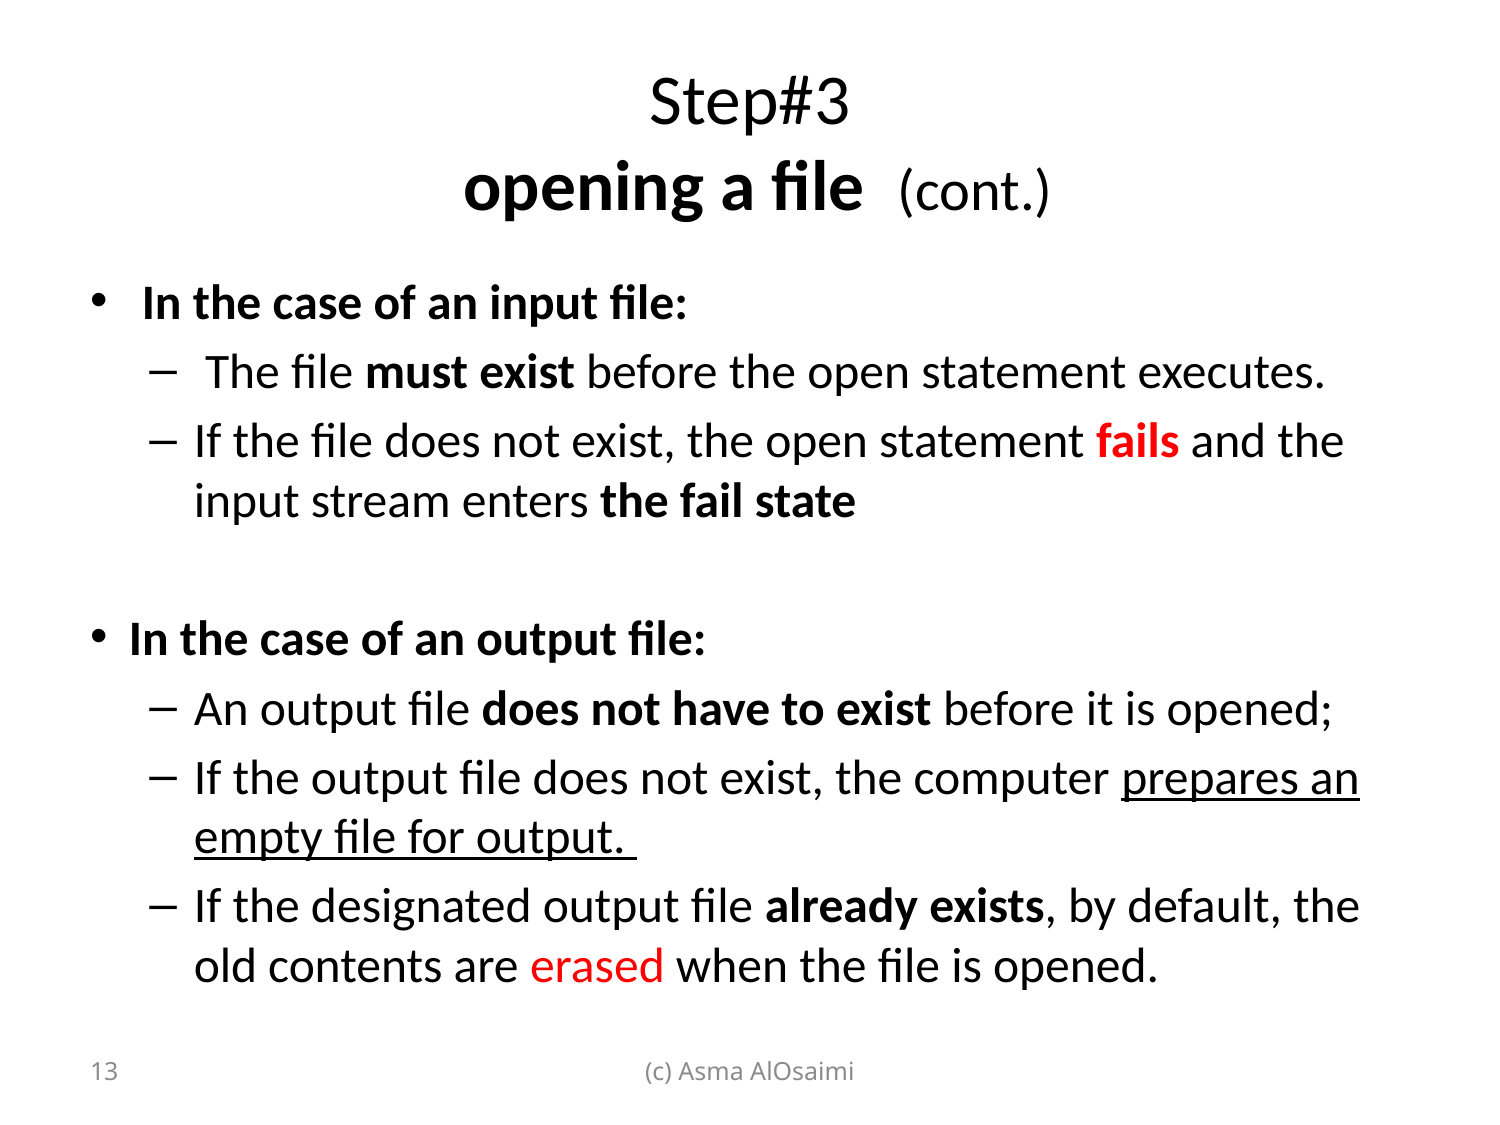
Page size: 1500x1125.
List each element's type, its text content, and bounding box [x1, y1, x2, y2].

title Step#3 opening a file (cont.) [75, 45, 1425, 233]
slide_number 13 [75, 1042, 425, 1103]
footer (c) Asma AlOsaimi [512, 1042, 988, 1103]
list In the case of an input file: The file must exist before the open statement executes. If the file does not exist, the open statement fails and the input stream enters the fail state In the case of an output file: An output file does not have to exist before it is opened; If the output file does not exist, the computer prepares an empty file for output. If the designated output file already exists, by default, the old contents are erased when the file is opened. [75, 262, 1425, 1005]
